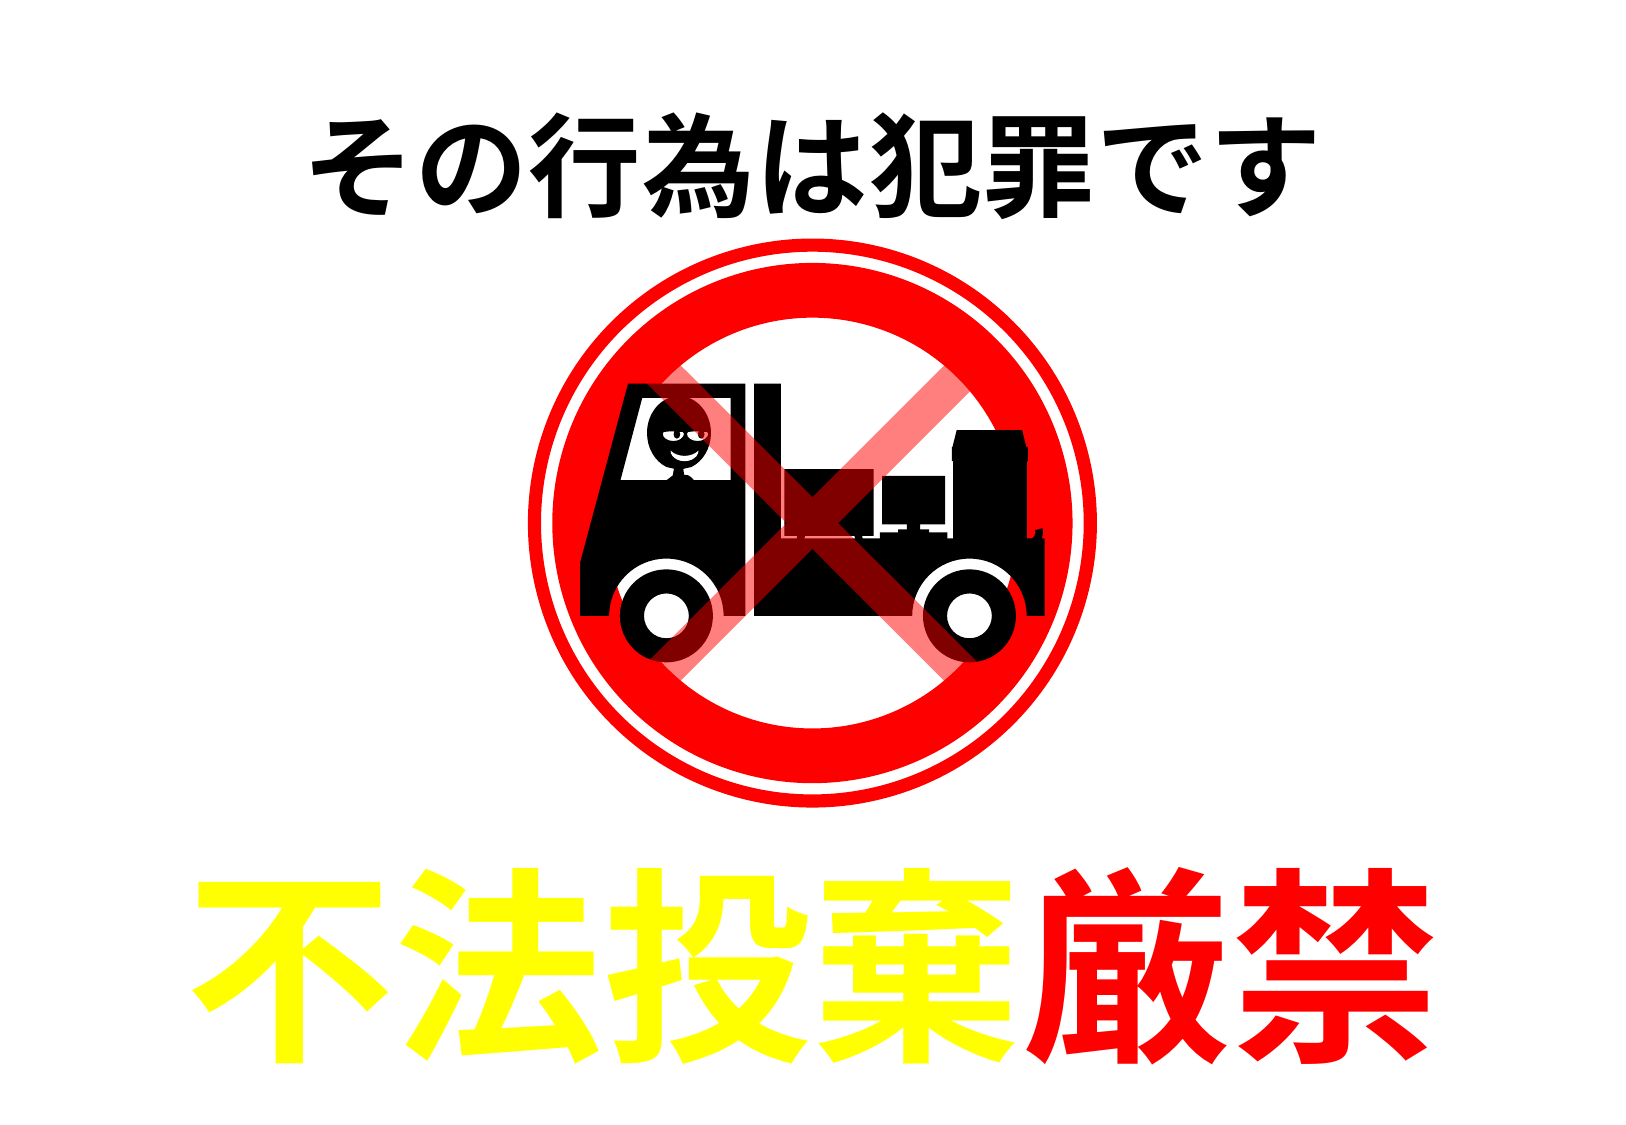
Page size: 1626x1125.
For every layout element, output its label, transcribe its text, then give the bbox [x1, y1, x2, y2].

text_box 不法投棄厳禁 [0, 829, 1625, 1095]
text_box その行為は犯罪です [0, 88, 1625, 239]
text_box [527, 238, 1098, 808]
